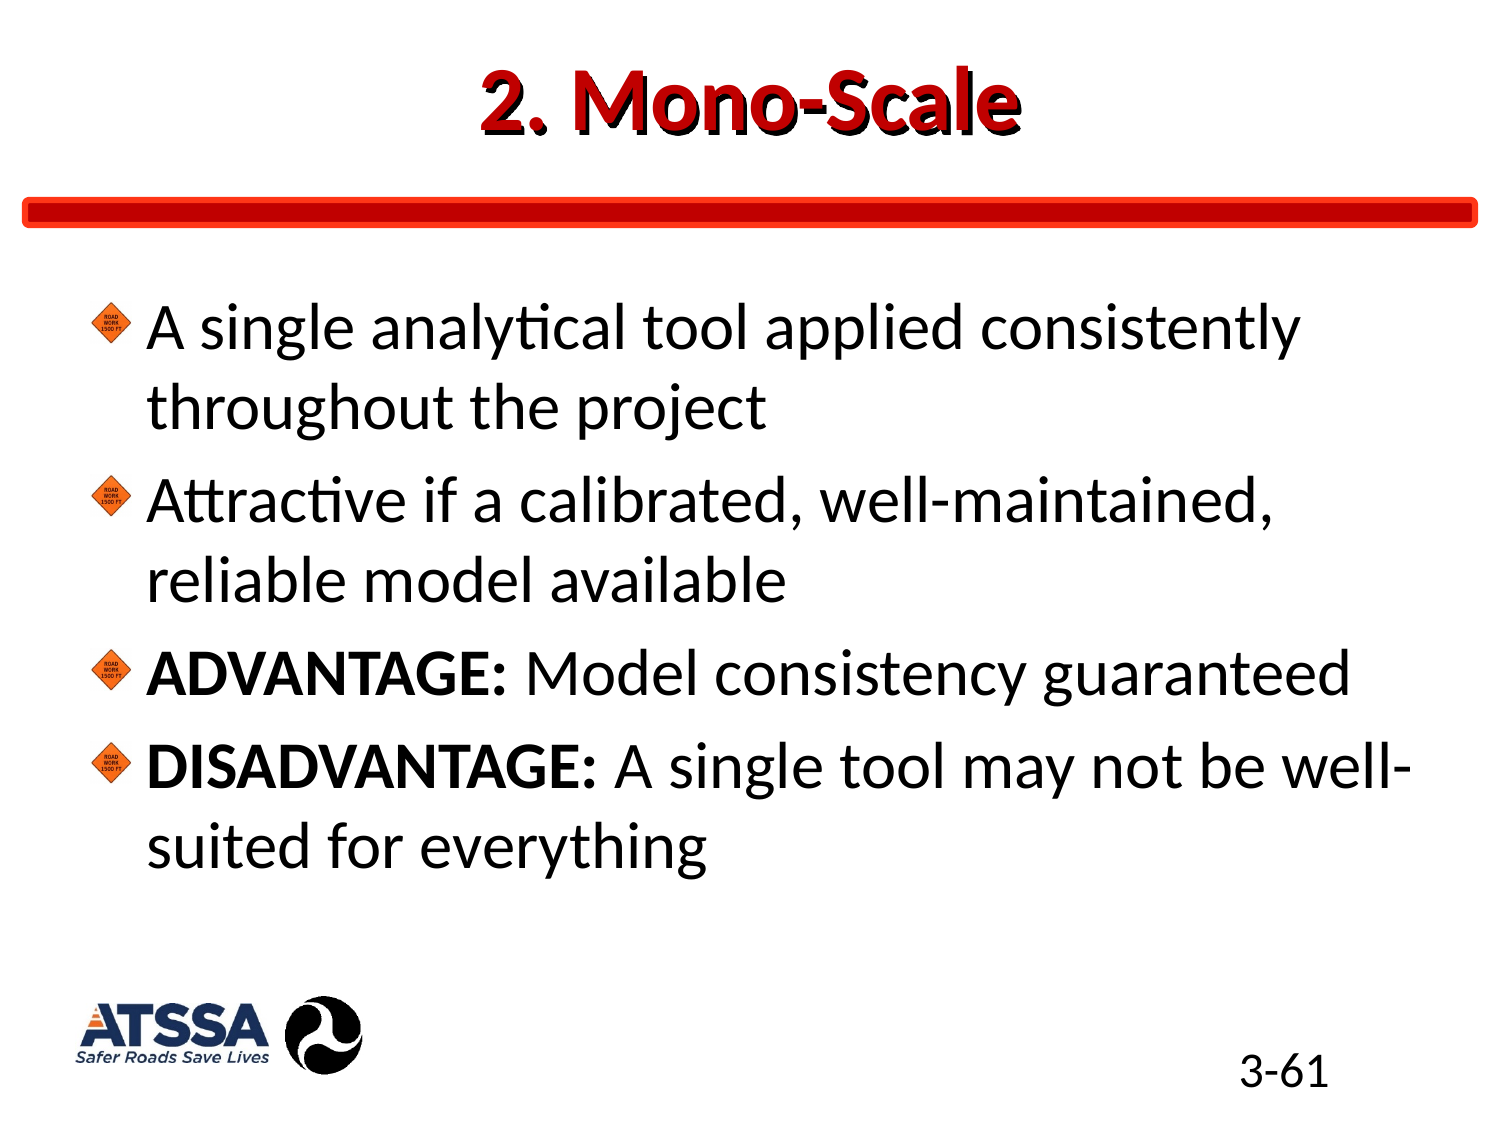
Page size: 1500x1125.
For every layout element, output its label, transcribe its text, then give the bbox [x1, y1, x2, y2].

picture [90, 648, 132, 691]
picture [276, 989, 370, 1077]
picture [90, 741, 132, 784]
picture [90, 474, 132, 517]
picture [75, 1003, 269, 1063]
picture [90, 301, 132, 344]
title 2. Mono-Scale [0, 0, 1500, 188]
list A single analytical tool applied consistently throughout the project Attractive if a calibrated, well-maintained, reliable model available ADVANTAGE: Model consistency guaranteed DISADVANTAGE: A single tool may not be well-suited for everything [74, 274, 1438, 988]
